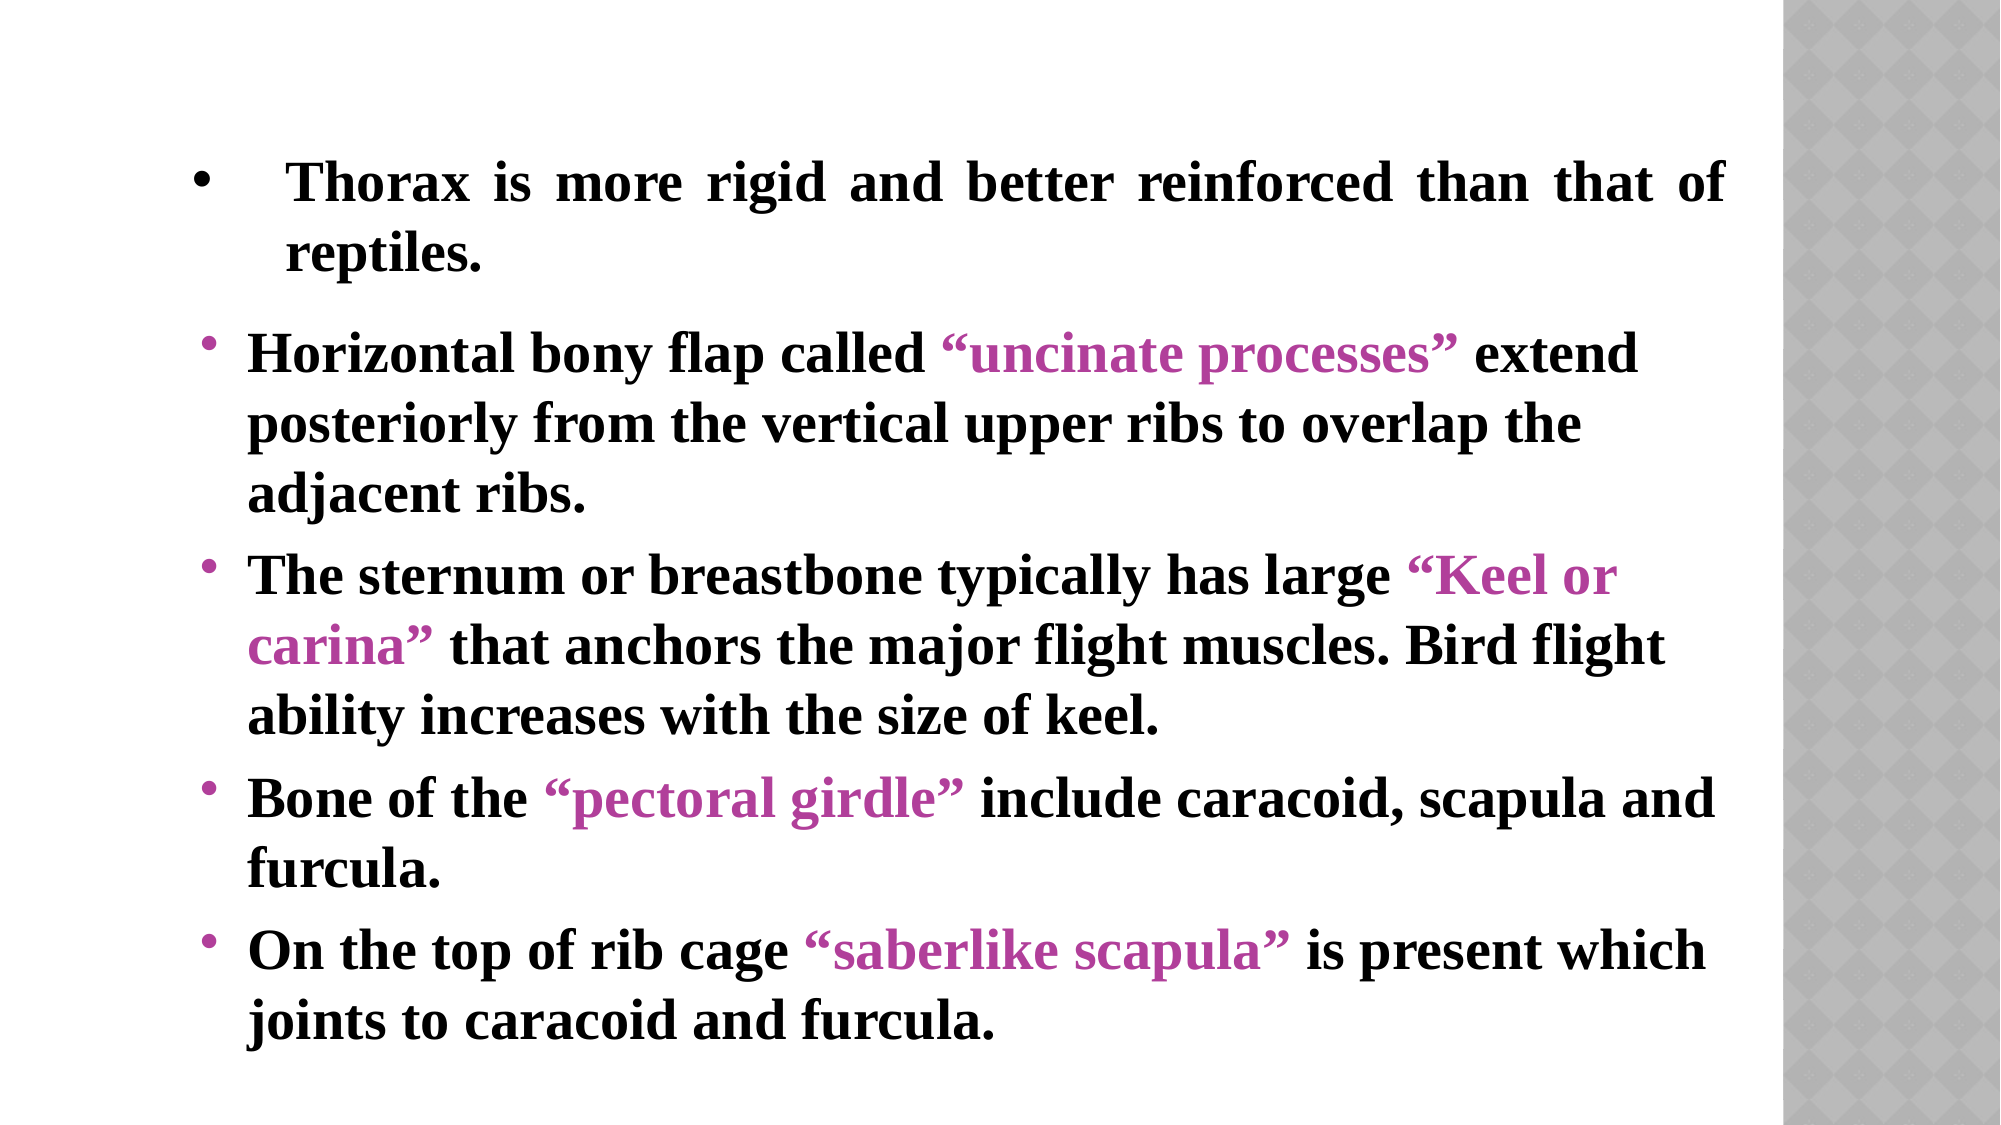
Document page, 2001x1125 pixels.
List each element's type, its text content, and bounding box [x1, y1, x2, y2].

title Thorax is more rigid and better reinforced than that of reptiles. [184, 91, 1735, 283]
list Horizontal bony flap called “uncinate processes” extend posteriorly from the vertical upper ribs to overlap the adjacent ribs. The sternum or breastbone typically has large “Keel or carina” that anchors the major flight muscles. Bird flight ability increases with the size of keel. Bone of the “pectoral girdle” include caracoid, scapula and furcula. On the top of rib cage “saberlike scapula” is present which joints to caracoid and furcula. [187, 306, 1813, 950]
